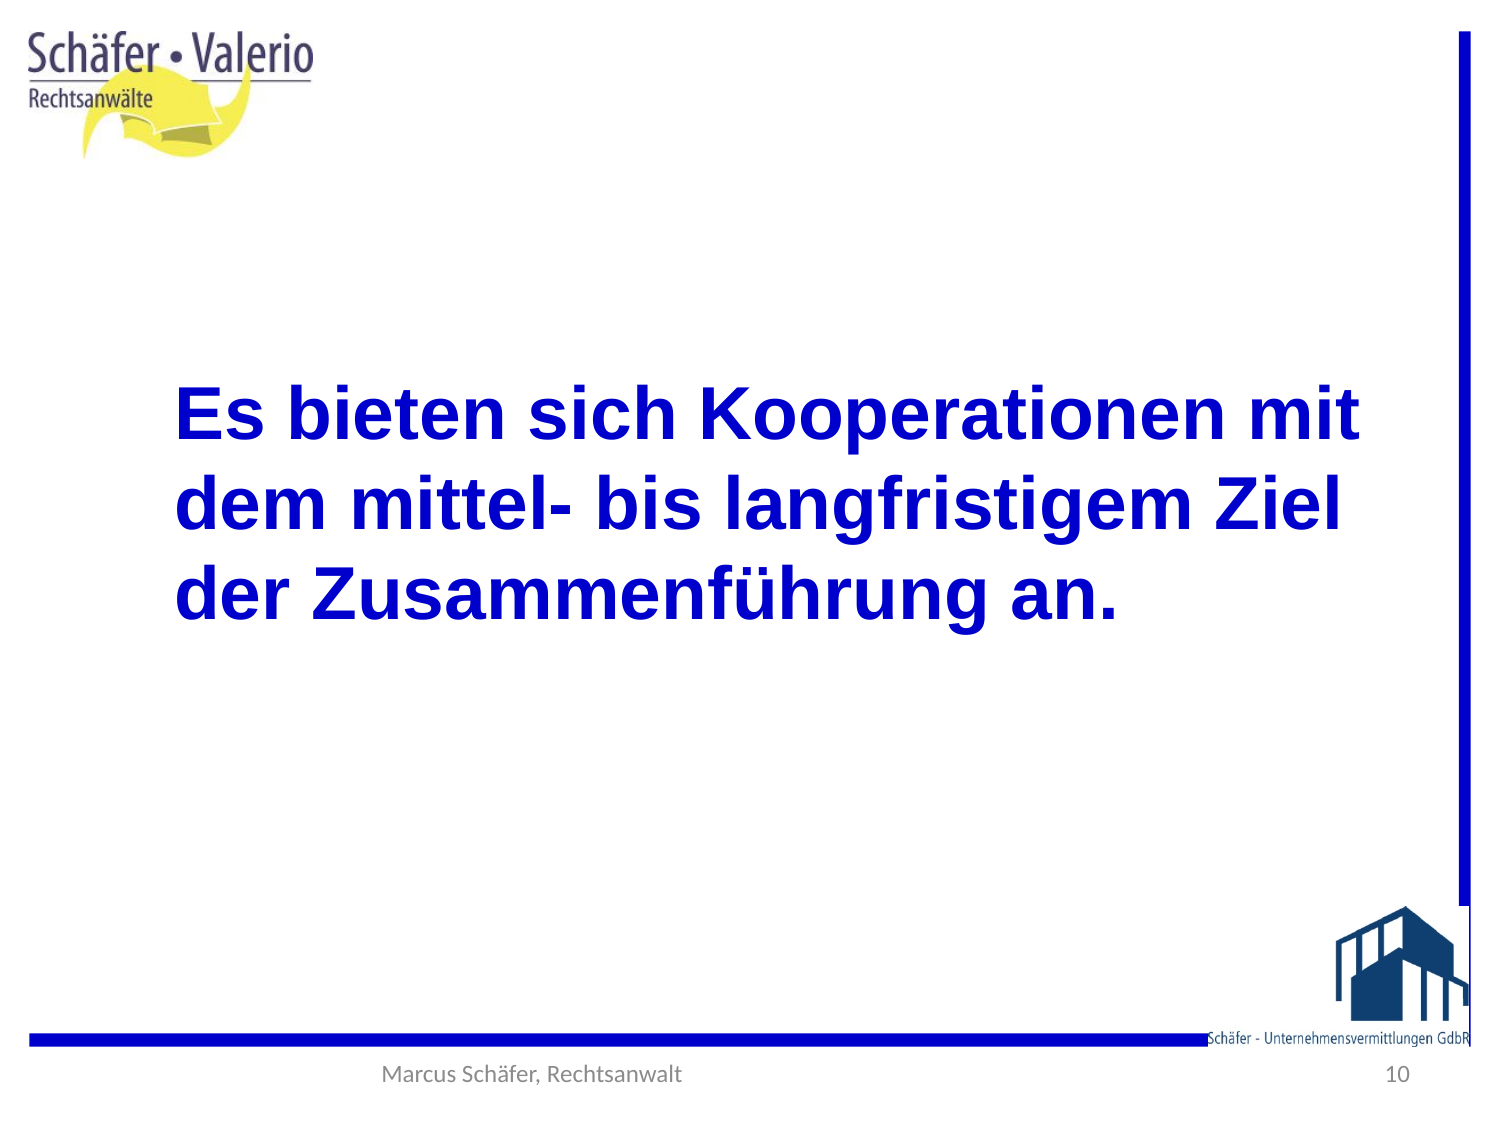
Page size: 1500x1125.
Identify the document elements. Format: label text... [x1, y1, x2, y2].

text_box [29, 31, 1471, 1048]
picture [28, 31, 314, 160]
footer Marcus Schäfer, Rechtsanwalt [76, 1055, 988, 1103]
slide_number 10 [1074, 1055, 1425, 1103]
picture [1208, 905, 1470, 1048]
